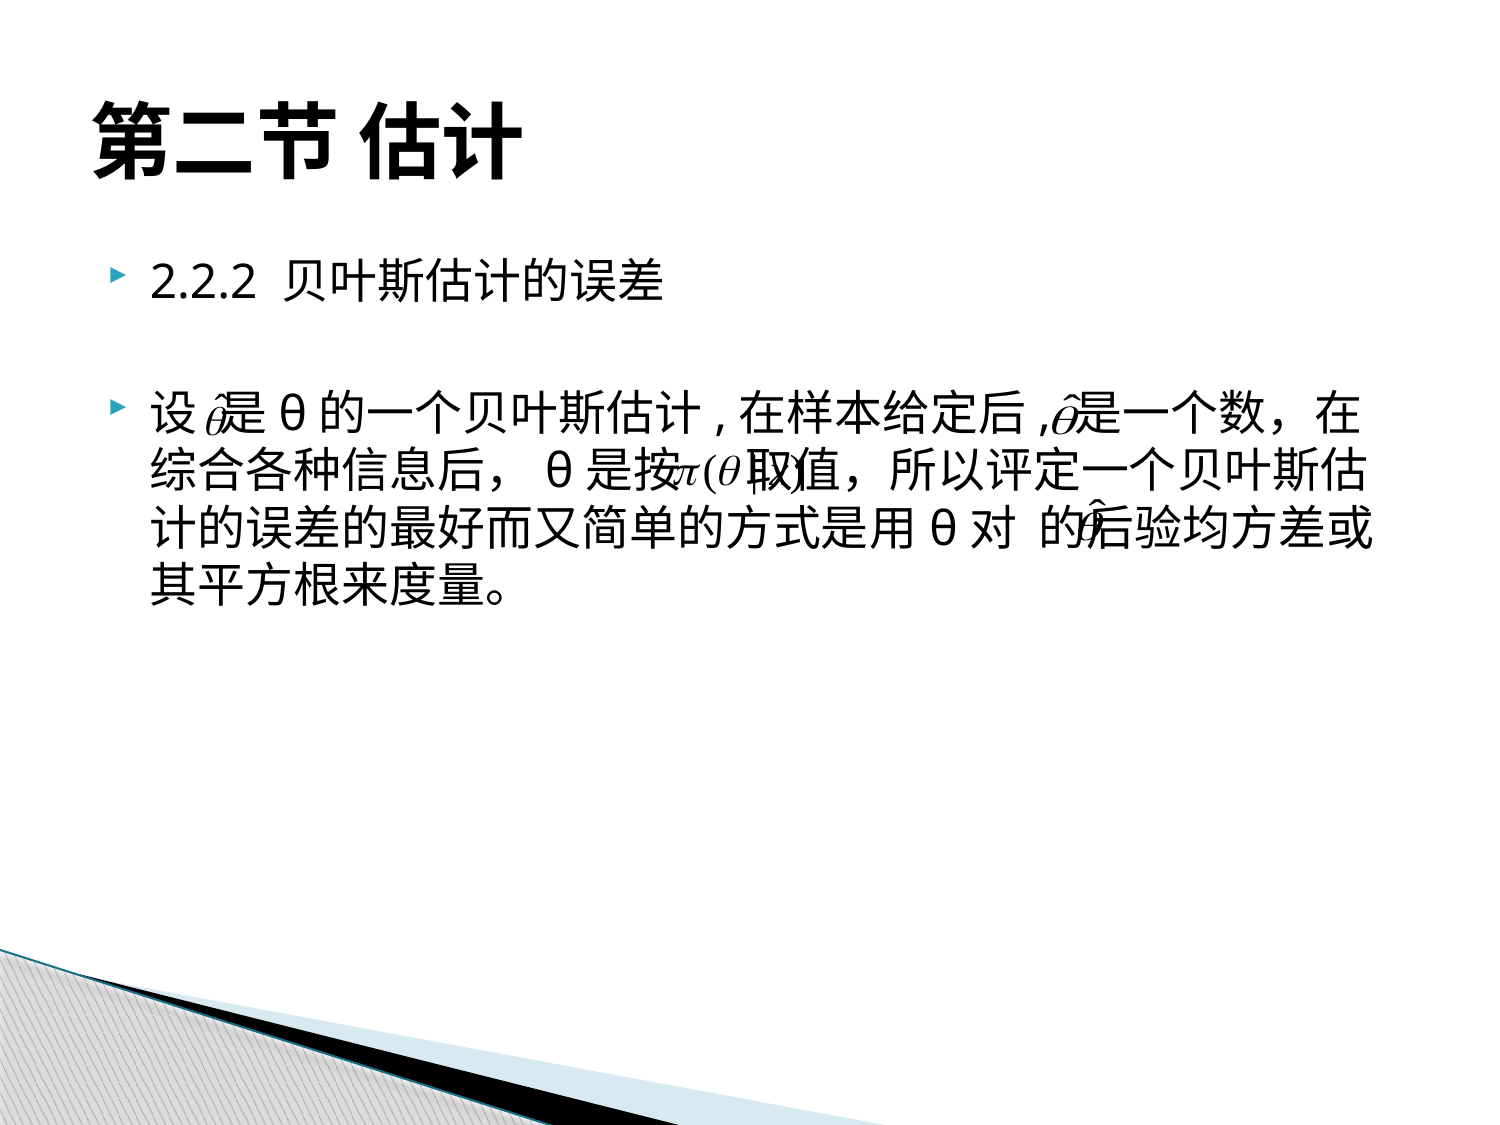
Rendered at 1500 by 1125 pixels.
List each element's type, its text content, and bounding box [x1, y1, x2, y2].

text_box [198, 386, 235, 447]
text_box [667, 445, 811, 505]
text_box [1069, 491, 1114, 552]
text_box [1042, 386, 1089, 446]
title 第二节 估计 [75, 45, 1425, 233]
list 2.2.2 贝叶斯估计的误差 设 是θ的一个贝叶斯估计,在样本给定后, 是一个数，在综合各种信息后，θ是按 取值，所以评定一个贝叶斯估计的误差的最好而又简单的方式是用θ对 的后验均方差或其平方根来度量。 [75, 243, 1425, 1125]
